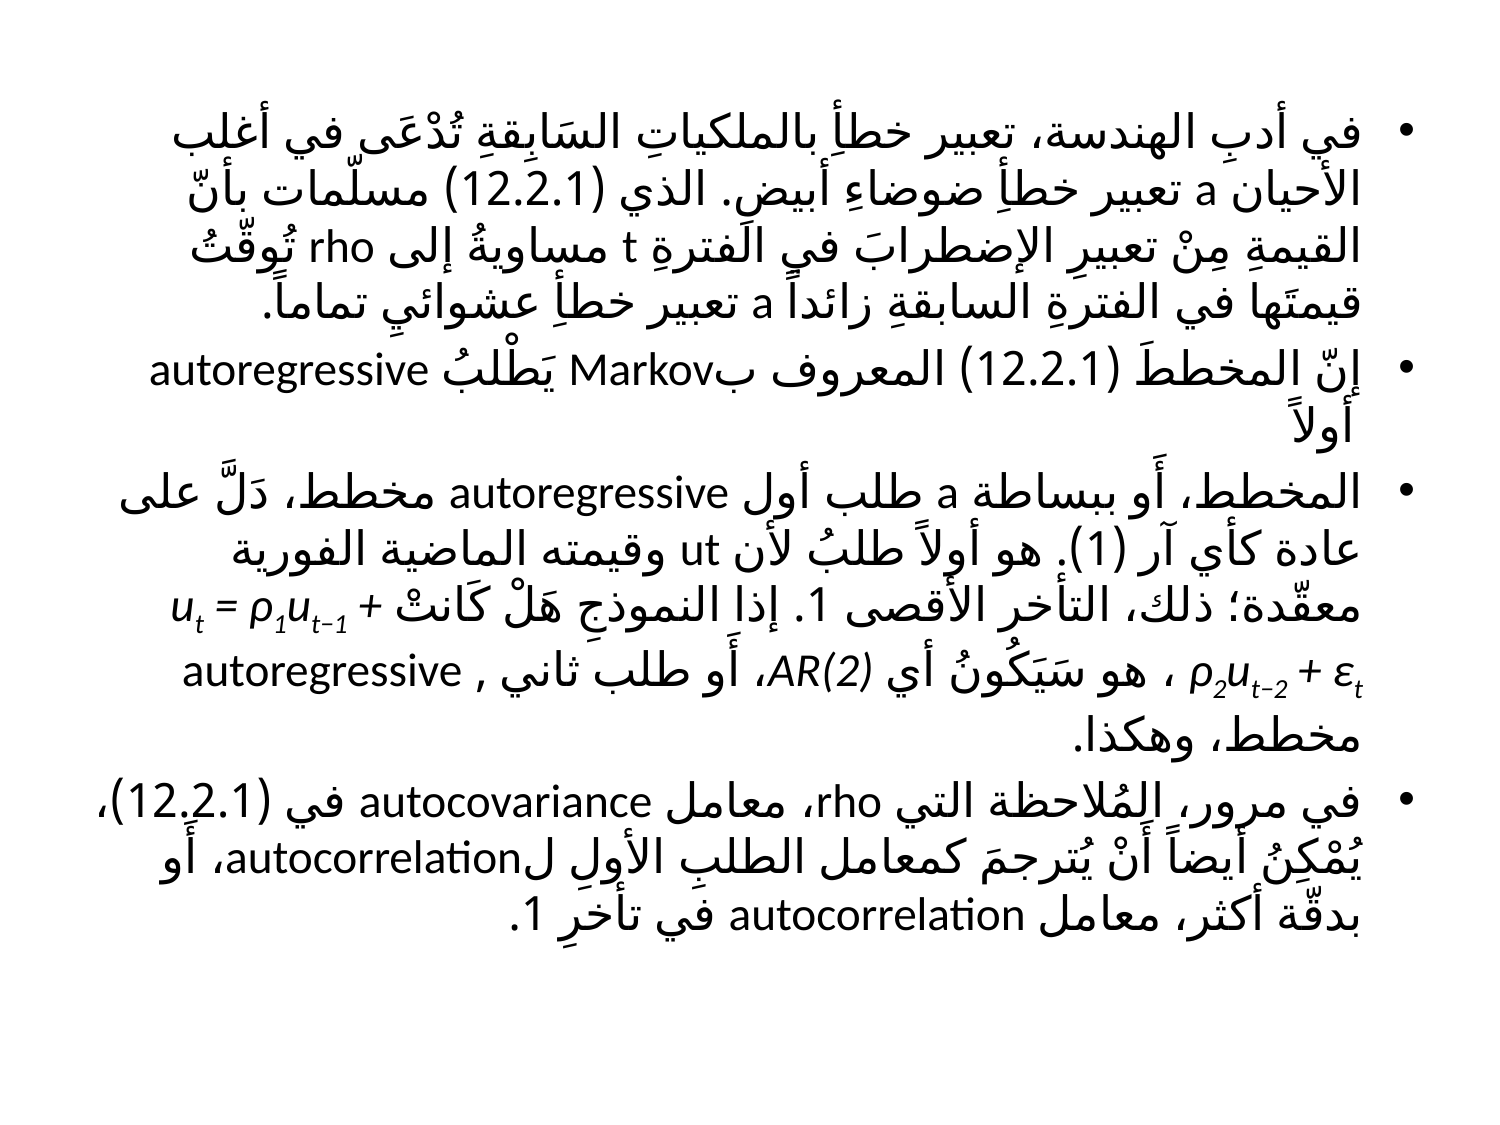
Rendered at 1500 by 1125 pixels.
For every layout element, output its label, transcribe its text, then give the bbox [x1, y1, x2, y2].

list في أدبِ الهندسة، تعبير خطأِ بالملكياتِ السَابِقةِ تُدْعَى في أغلب الأحيان a تعبير خطأِ ضوضاءِ أبيضِ. الذي (12.2.1) مسلّمات بأنّ القيمةِ مِنْ تعبيرِ الإضطرابَ في الفترةِ t مساويةُ إلى rho تُوقّتُ قيمتَها في الفترةِ السابقةِ زائداً a تعبير خطأِ عشوائيِ تماماً. إنّ المخططَ (12.2.1) المعروف بMarkov يَطْلبُ autoregressive أولاً المخطط، أَو ببساطة a طلب أول autoregressive مخطط، دَلَّ على عادة كأي آر (1). هو أولاً طلبُ لأن ut وقيمته الماضية الفورية معقّدة؛ ذلك، التأخر الأقصى 1. إذا النموذجِ هَلْ كَانتْ ut = ρ1ut−1 + ρ2ut−2 + εt ، هو سَيَكُونُ أي AR(2)، أَو طلب ثاني , autoregressive مخطط، وهكذا. في مرور، المُلاحظة التي rho، معامل autocovariance في (12.2.1)، يُمْكِنُ أيضاً أَنْ يُترجمَ كمعامل الطلبِ الأولِ لautocorrelation، أَو بدقّة أكثر، معامل autocorrelation في تأخرِ 1. [75, 93, 1425, 1005]
